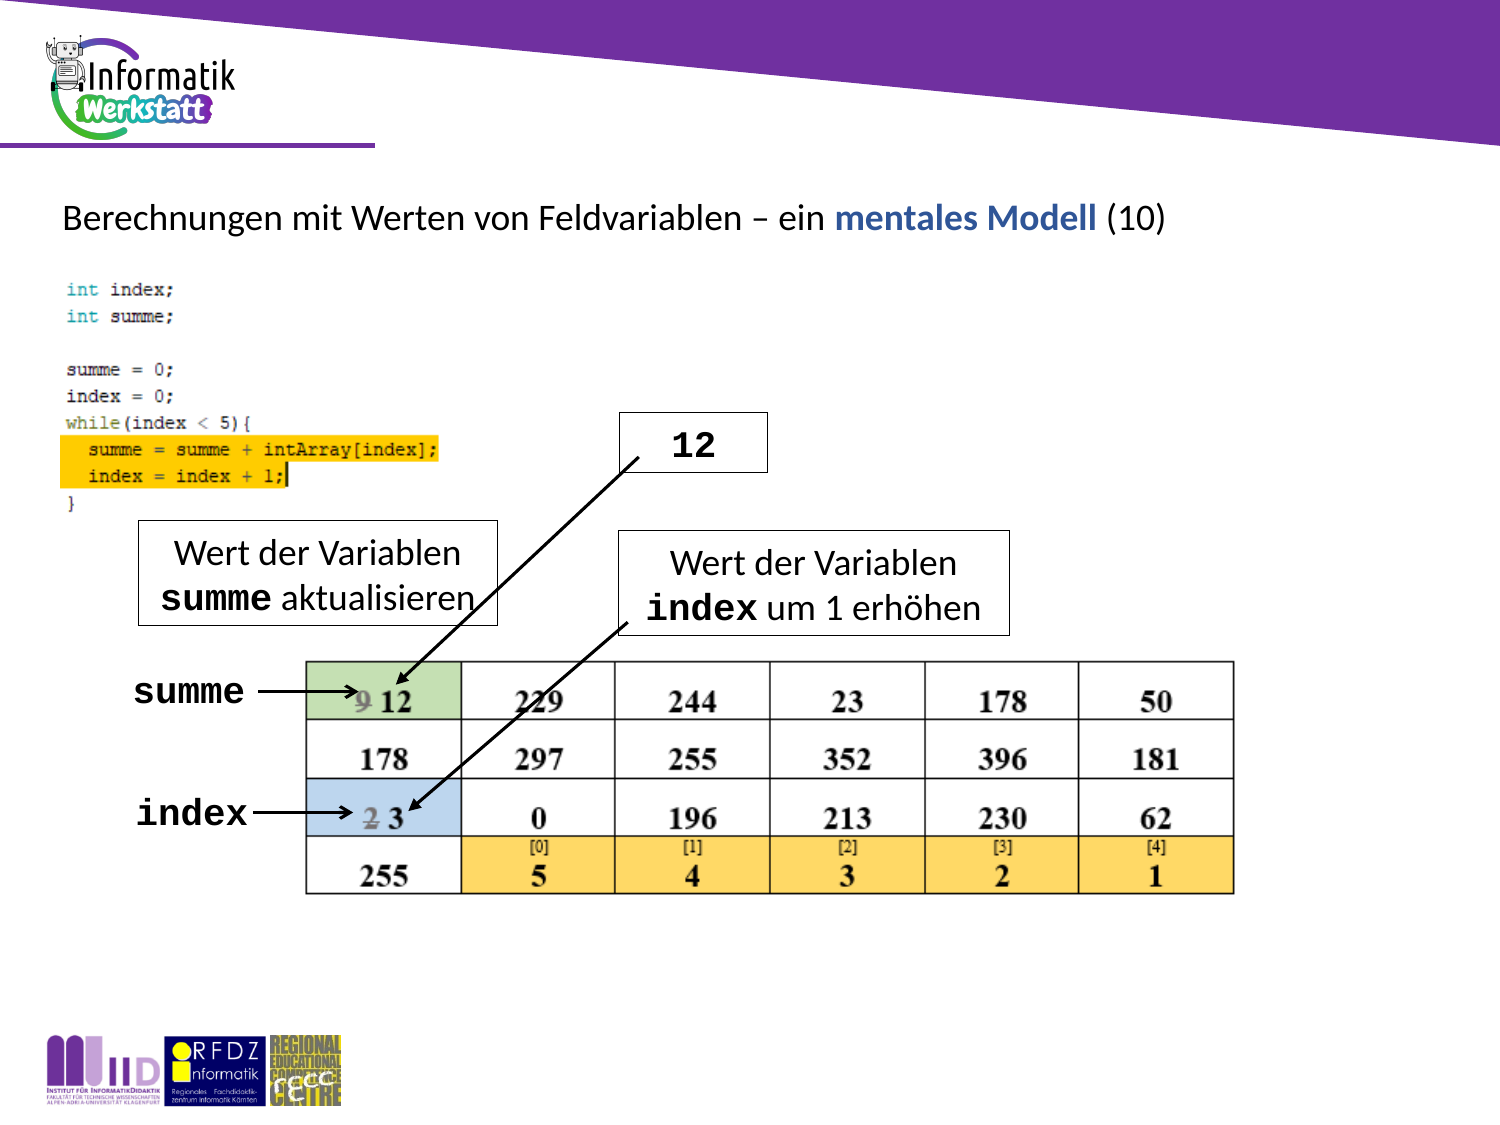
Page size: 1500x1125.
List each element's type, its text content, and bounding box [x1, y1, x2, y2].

text_box index [120, 812, 270, 841]
picture [46, 1032, 341, 1113]
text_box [60, 277, 1010, 812]
text_box Berechnungen mit Werten von Feldvariablen – ein mentales Modell (10) [47, 185, 1252, 245]
picture [298, 655, 1244, 904]
picture [46, 35, 235, 140]
